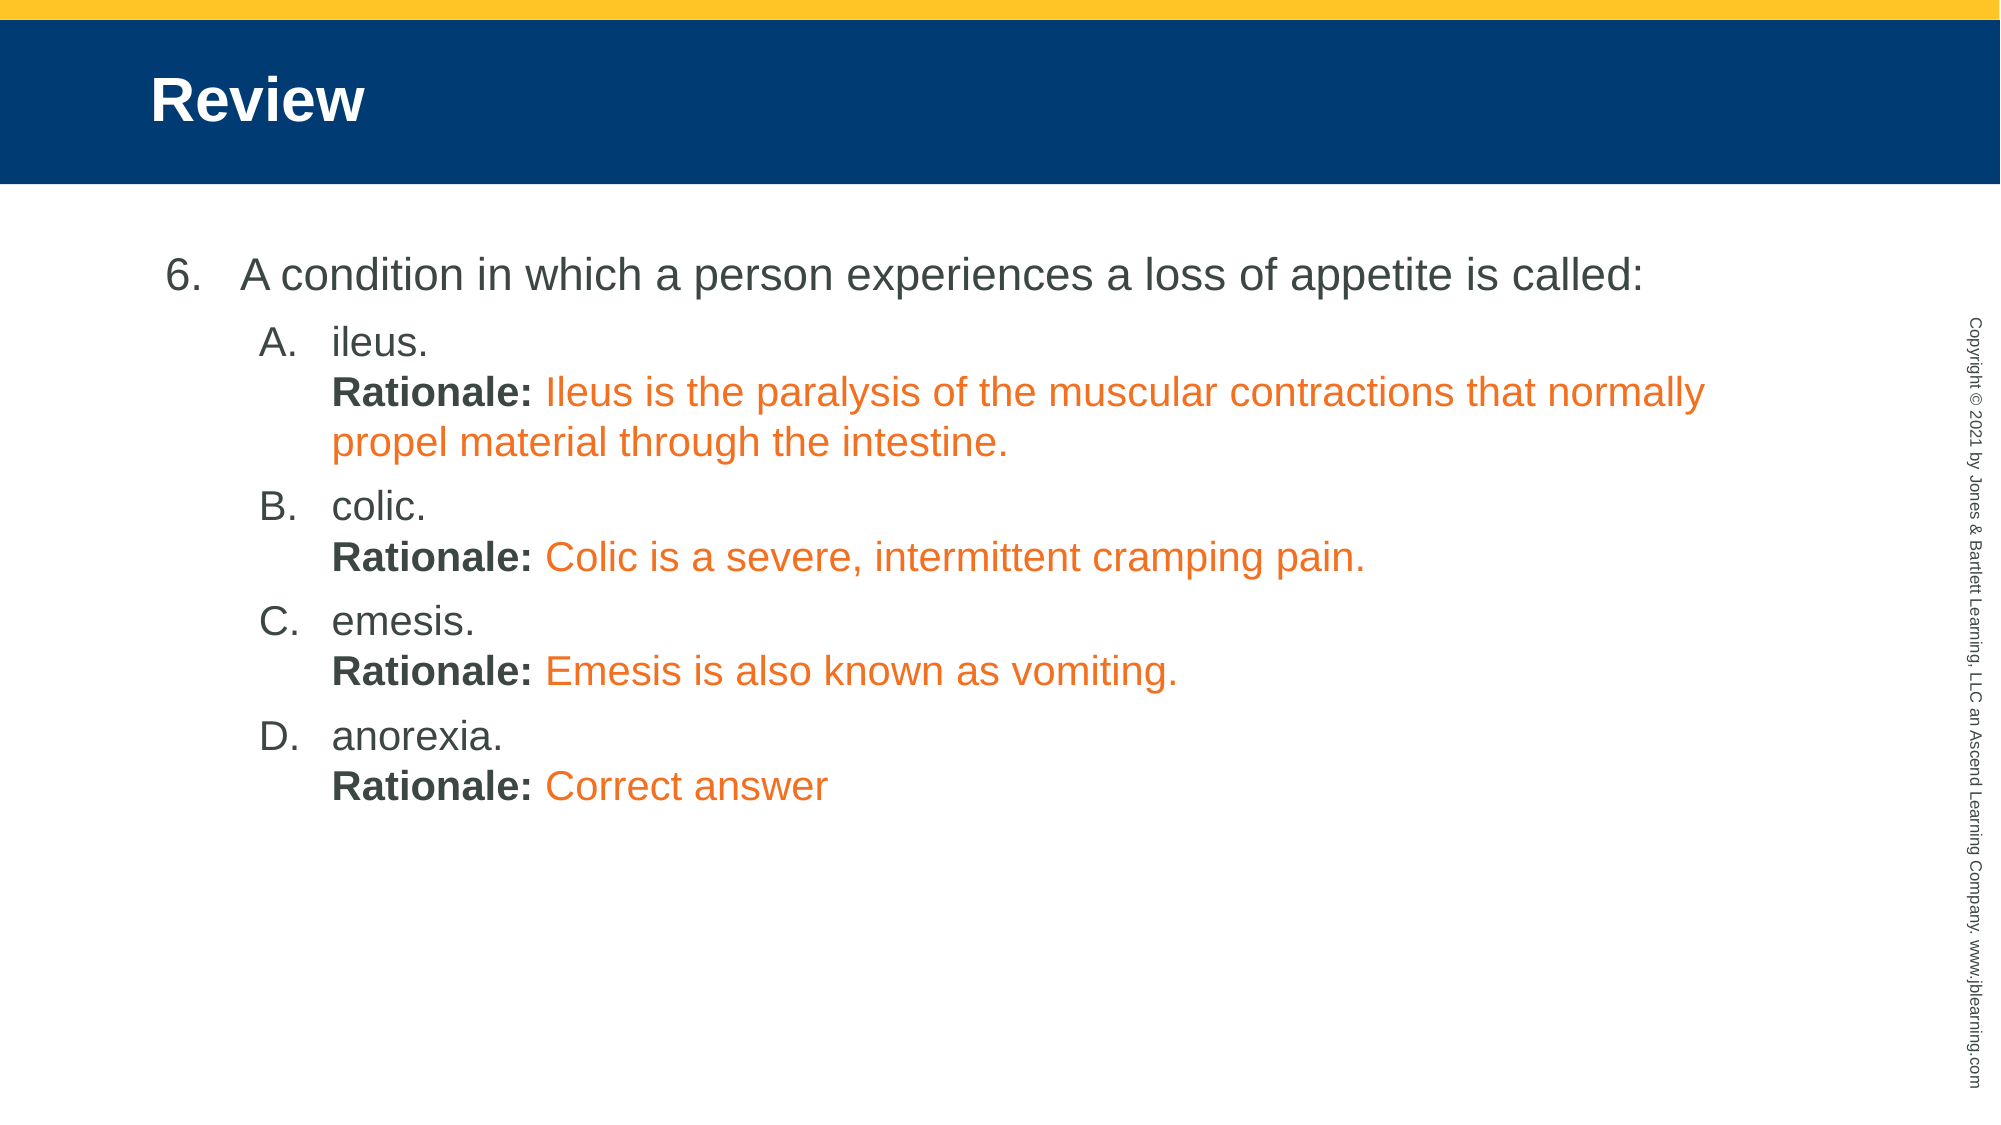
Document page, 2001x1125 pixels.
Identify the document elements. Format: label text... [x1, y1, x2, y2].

list A condition in which a person experiences a loss of appetite is called: ileus. Rationale: Ileus is the paralysis of the muscular contractions that normally propel material through the intestine. colic. Rationale: Colic is a severe, intermittent cramping pain. emesis. Rationale: Emesis is also known as vomiting. anorexia. Rationale: Correct answer [150, 237, 1850, 1025]
title Review [0, 19, 2000, 185]
